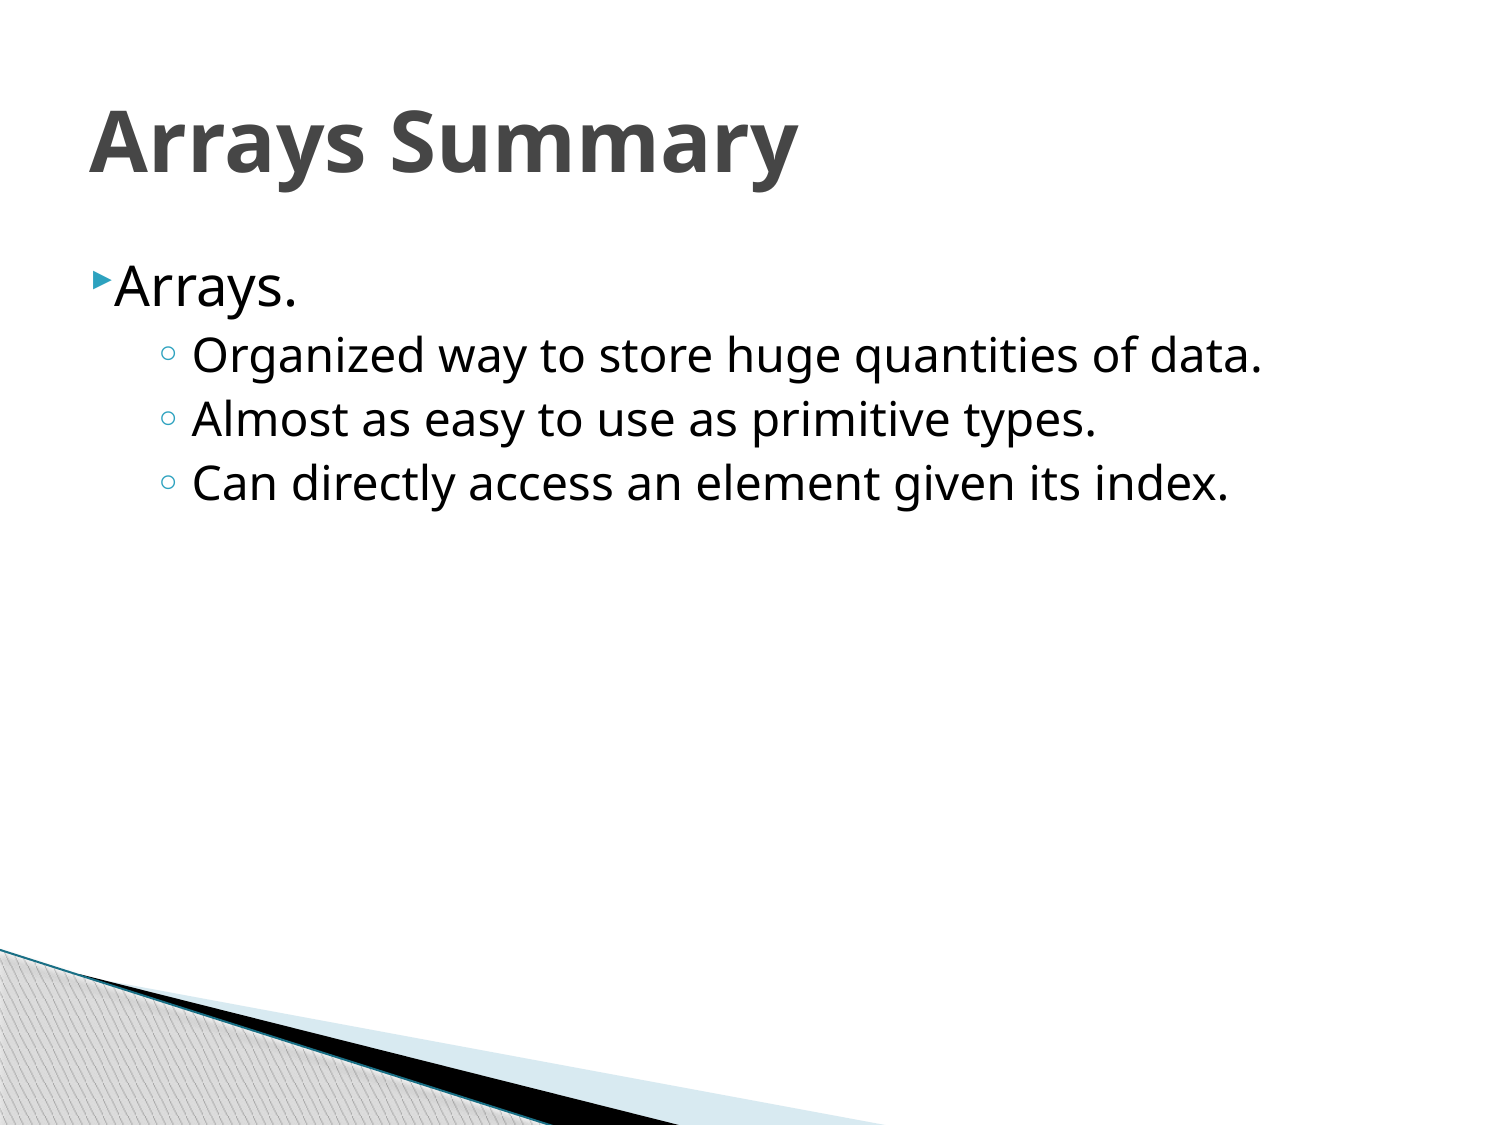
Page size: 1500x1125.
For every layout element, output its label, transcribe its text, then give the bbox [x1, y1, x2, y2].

title Arrays Summary [75, 45, 1425, 233]
list Arrays. Organized way to store huge quantities of data. Almost as easy to use as primitive types. Can directly access an element given its index. [75, 243, 1425, 986]
